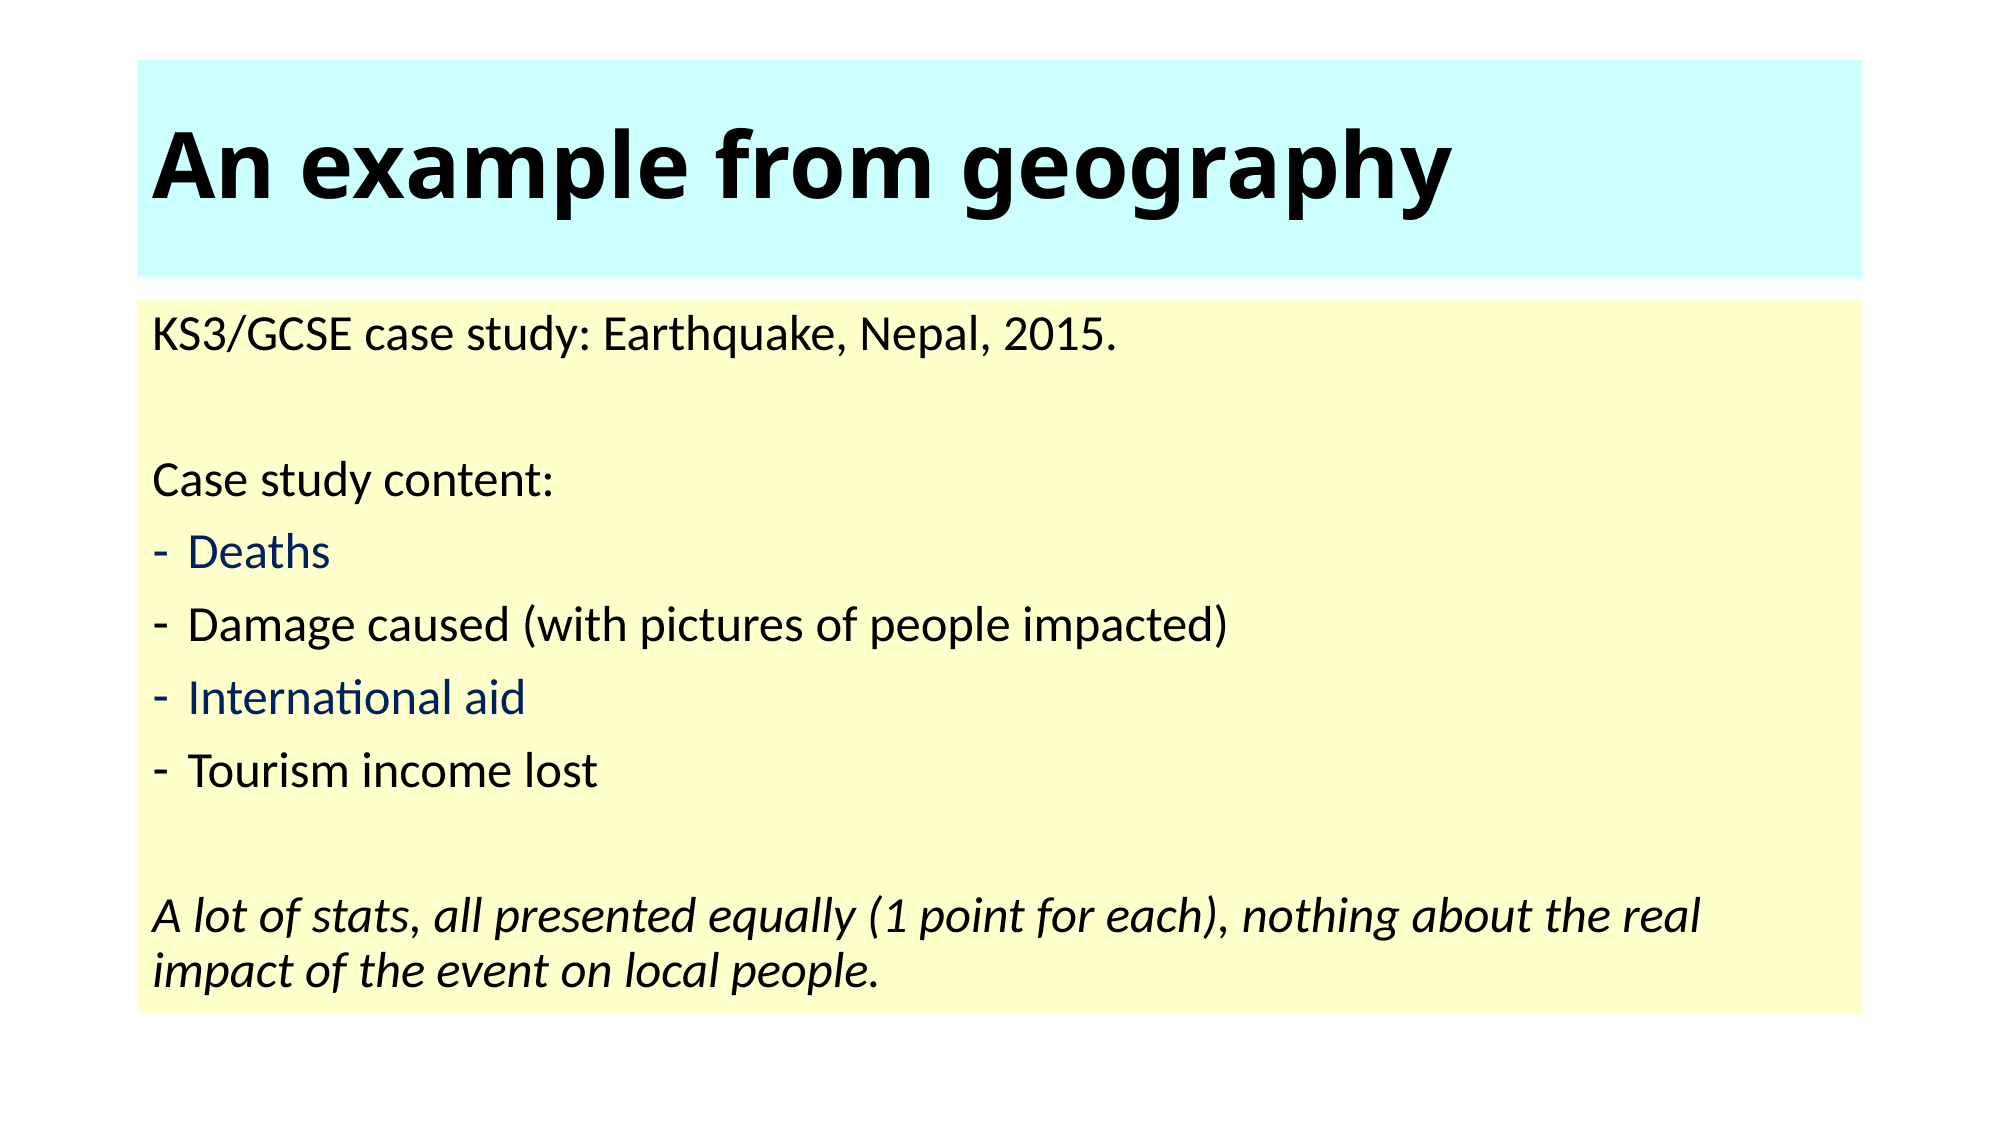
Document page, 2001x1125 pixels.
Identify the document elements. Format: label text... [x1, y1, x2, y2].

list KS3/GCSE case study: Earthquake, Nepal, 2015. Case study content: Deaths Damage caused (with pictures of people impacted) International aid Tourism income lost A lot of stats, all presented equally (1 point for each), nothing about the real impact of the event on local people. [137, 299, 1863, 1014]
title An example from geography [137, 59, 1863, 278]
